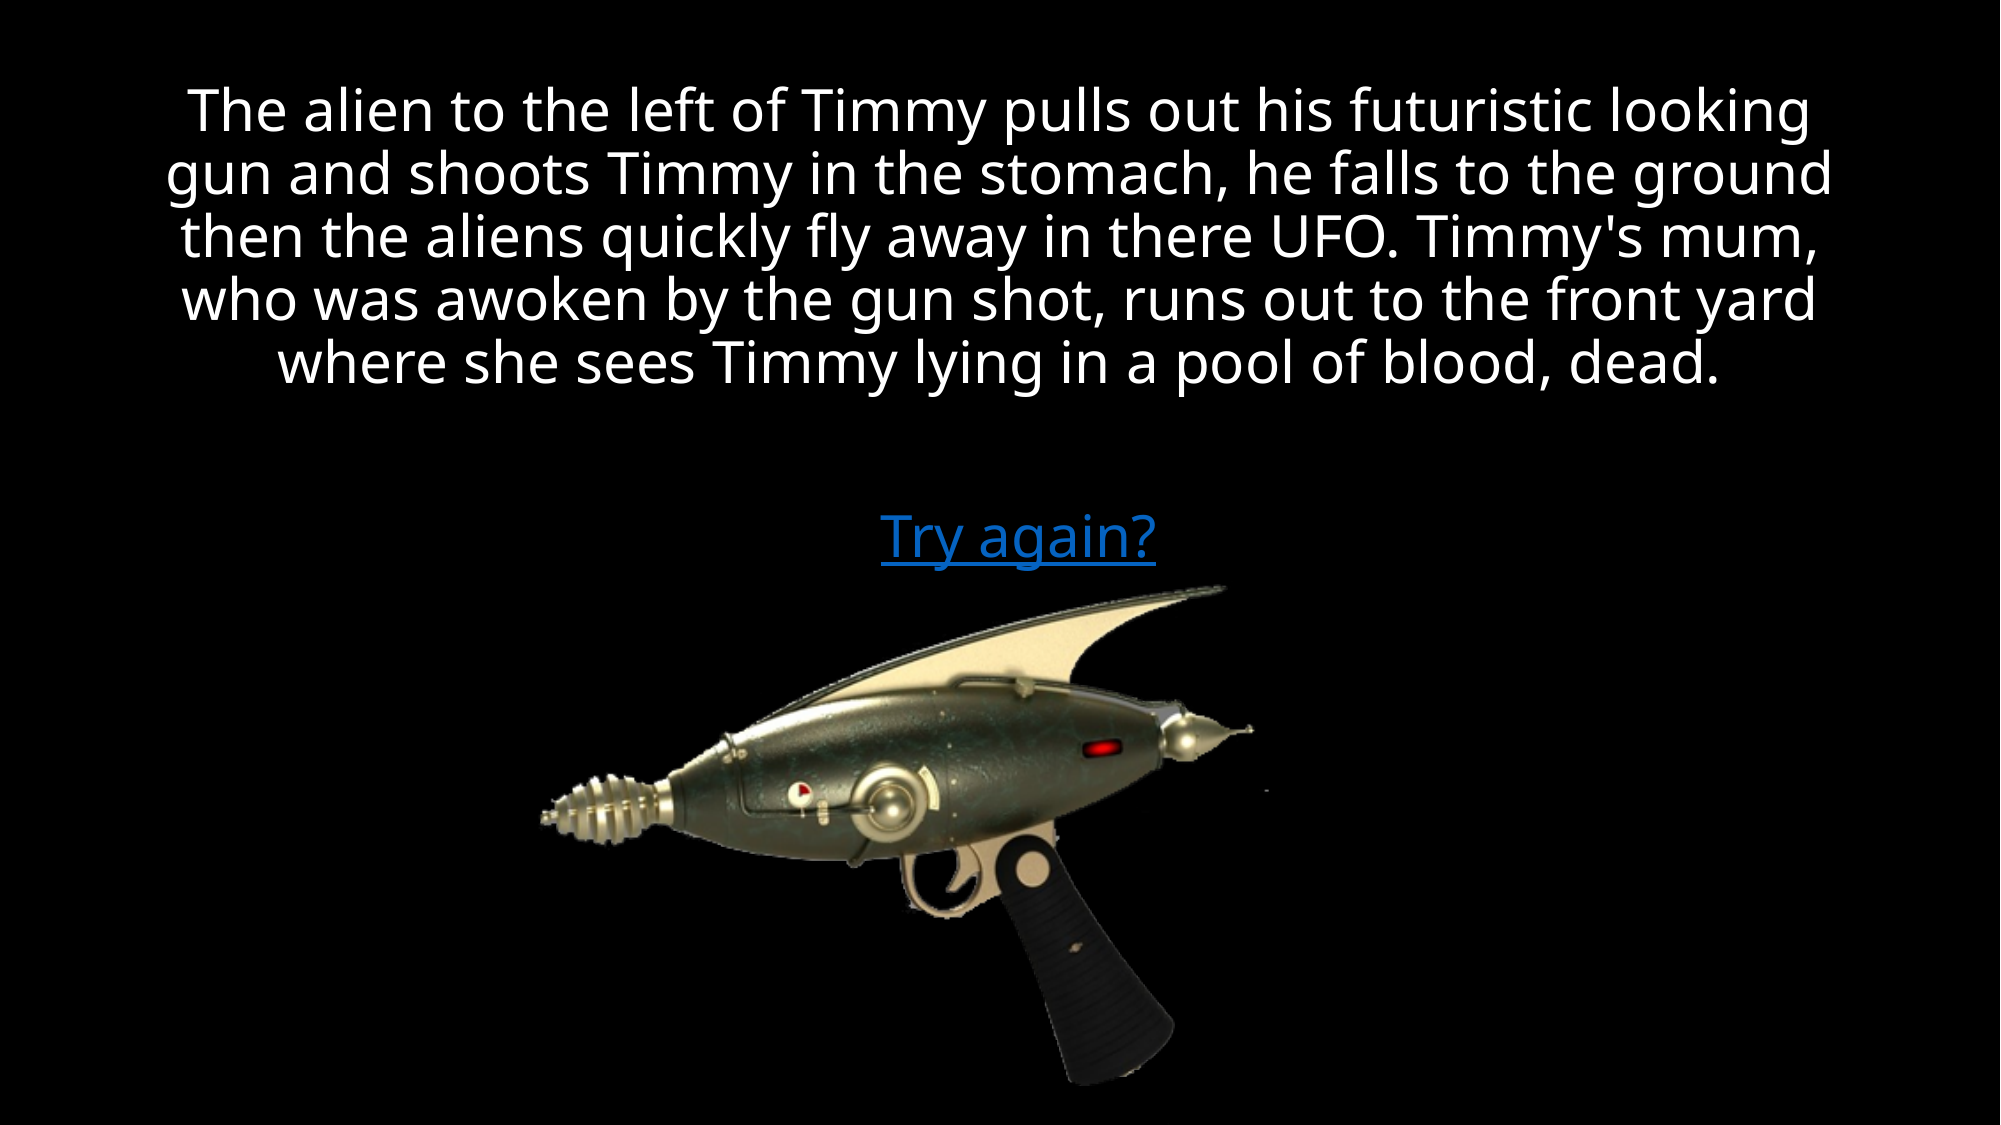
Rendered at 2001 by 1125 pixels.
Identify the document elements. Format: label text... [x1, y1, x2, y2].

list The alien to the left of Timmy pulls out his futuristic looking gun and shoots Timmy in the stomach, he falls to the ground then the aliens quickly fly away in there UFO. Timmy's mum, who was awoken by the gun shot, runs out to the front yard where she sees Timmy lying in a pool of blood, dead. Try again? [137, 74, 1863, 1014]
picture [525, 560, 1329, 1125]
